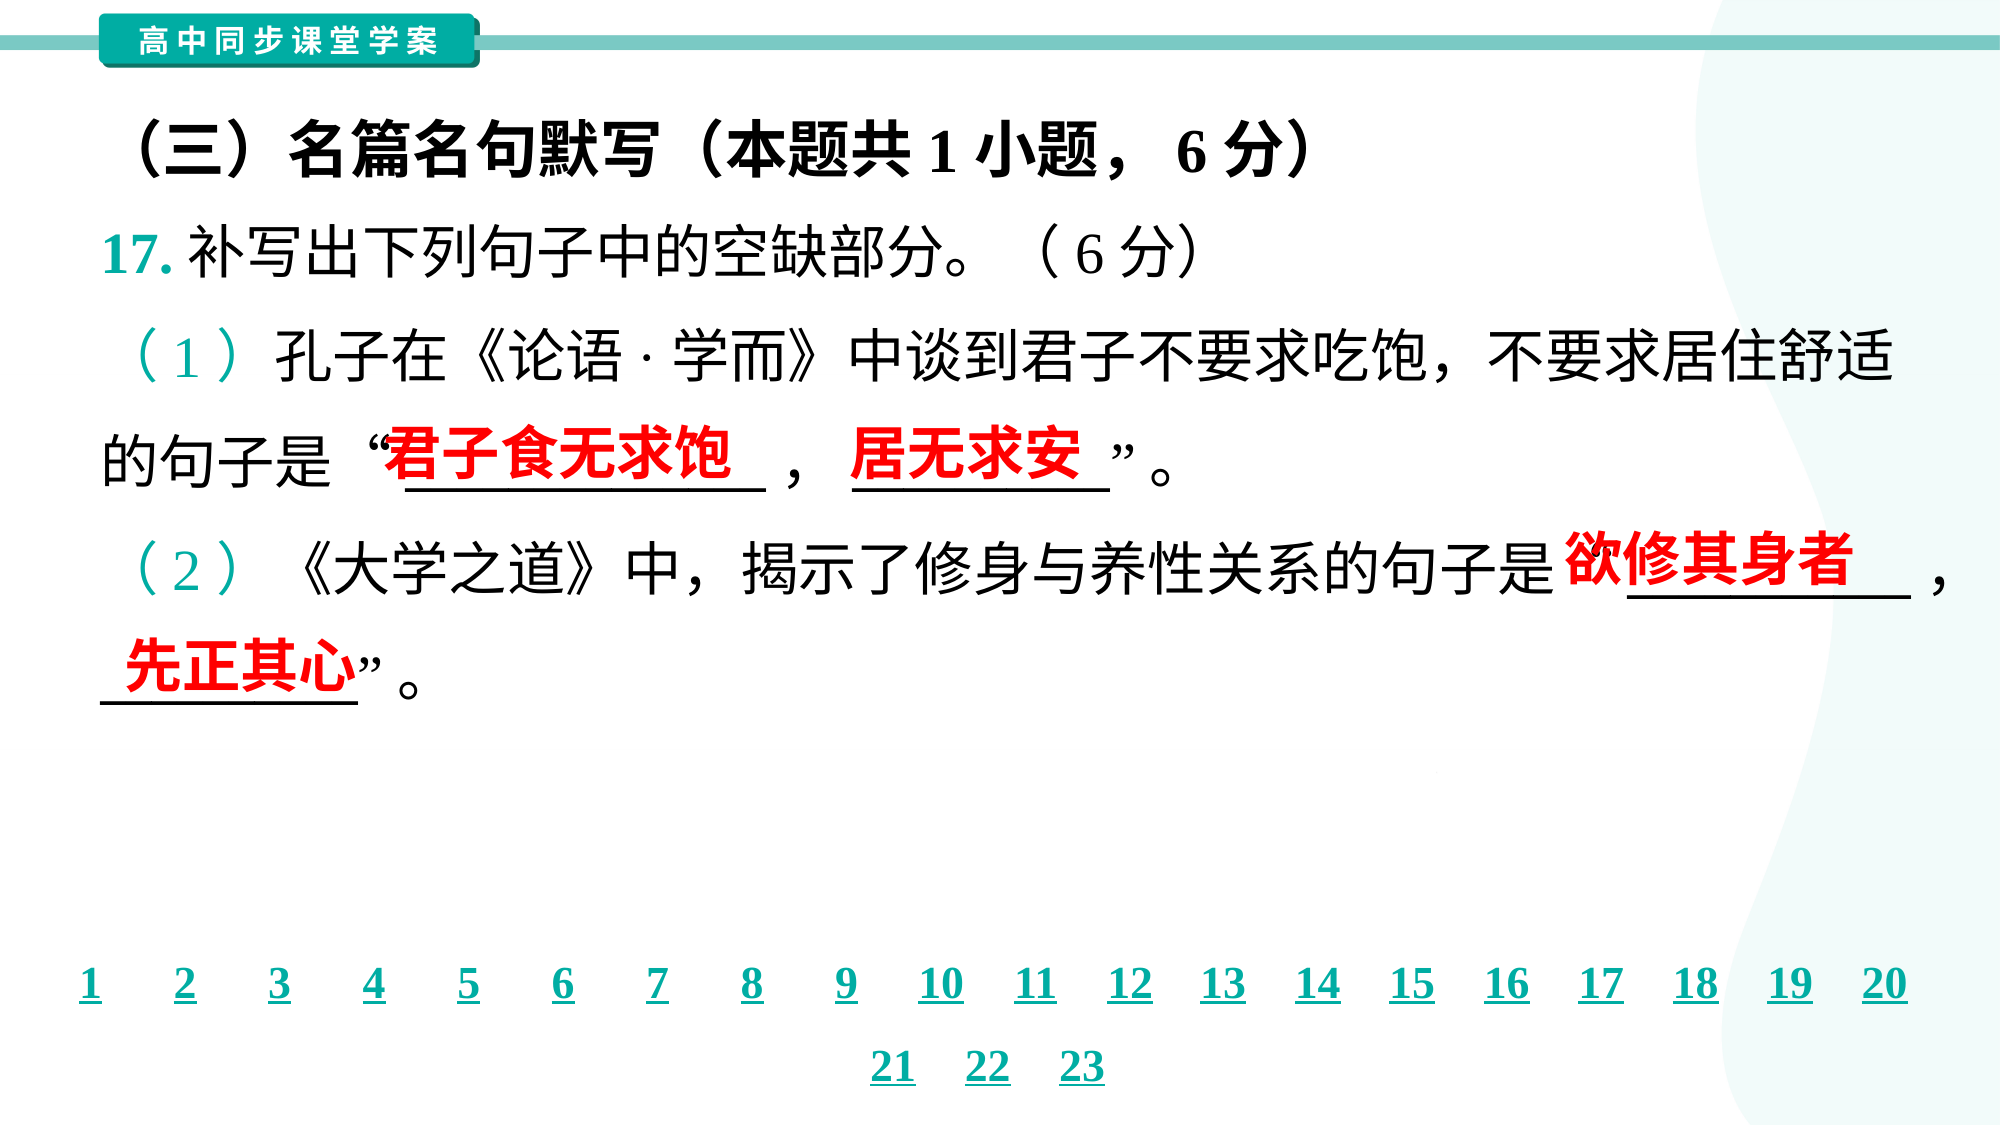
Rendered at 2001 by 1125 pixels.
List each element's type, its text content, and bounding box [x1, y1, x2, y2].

text_box 居无求安 [827, 384, 1105, 487]
picture [0, 0, 2000, 1125]
text_box 17.补写出下列句子中的空缺部分。（6分） [100, 183, 1899, 282]
text_box （三）名篇名句默写（本题共1小题，6分） [100, 76, 1899, 183]
text_box 君子食无求饱 [361, 384, 756, 487]
text_box （1）孔子在《论语·学而》中谈到君子不要求吃饱，不要求居住舒适 的句子是“______________，__________”。 （2）《大学之道》中，揭示了修身与养性关系的句子是“___________， __________”。 [100, 282, 1899, 708]
text_box 先正其心 [102, 596, 379, 699]
text_box 欲修其身者 [1542, 490, 1878, 593]
